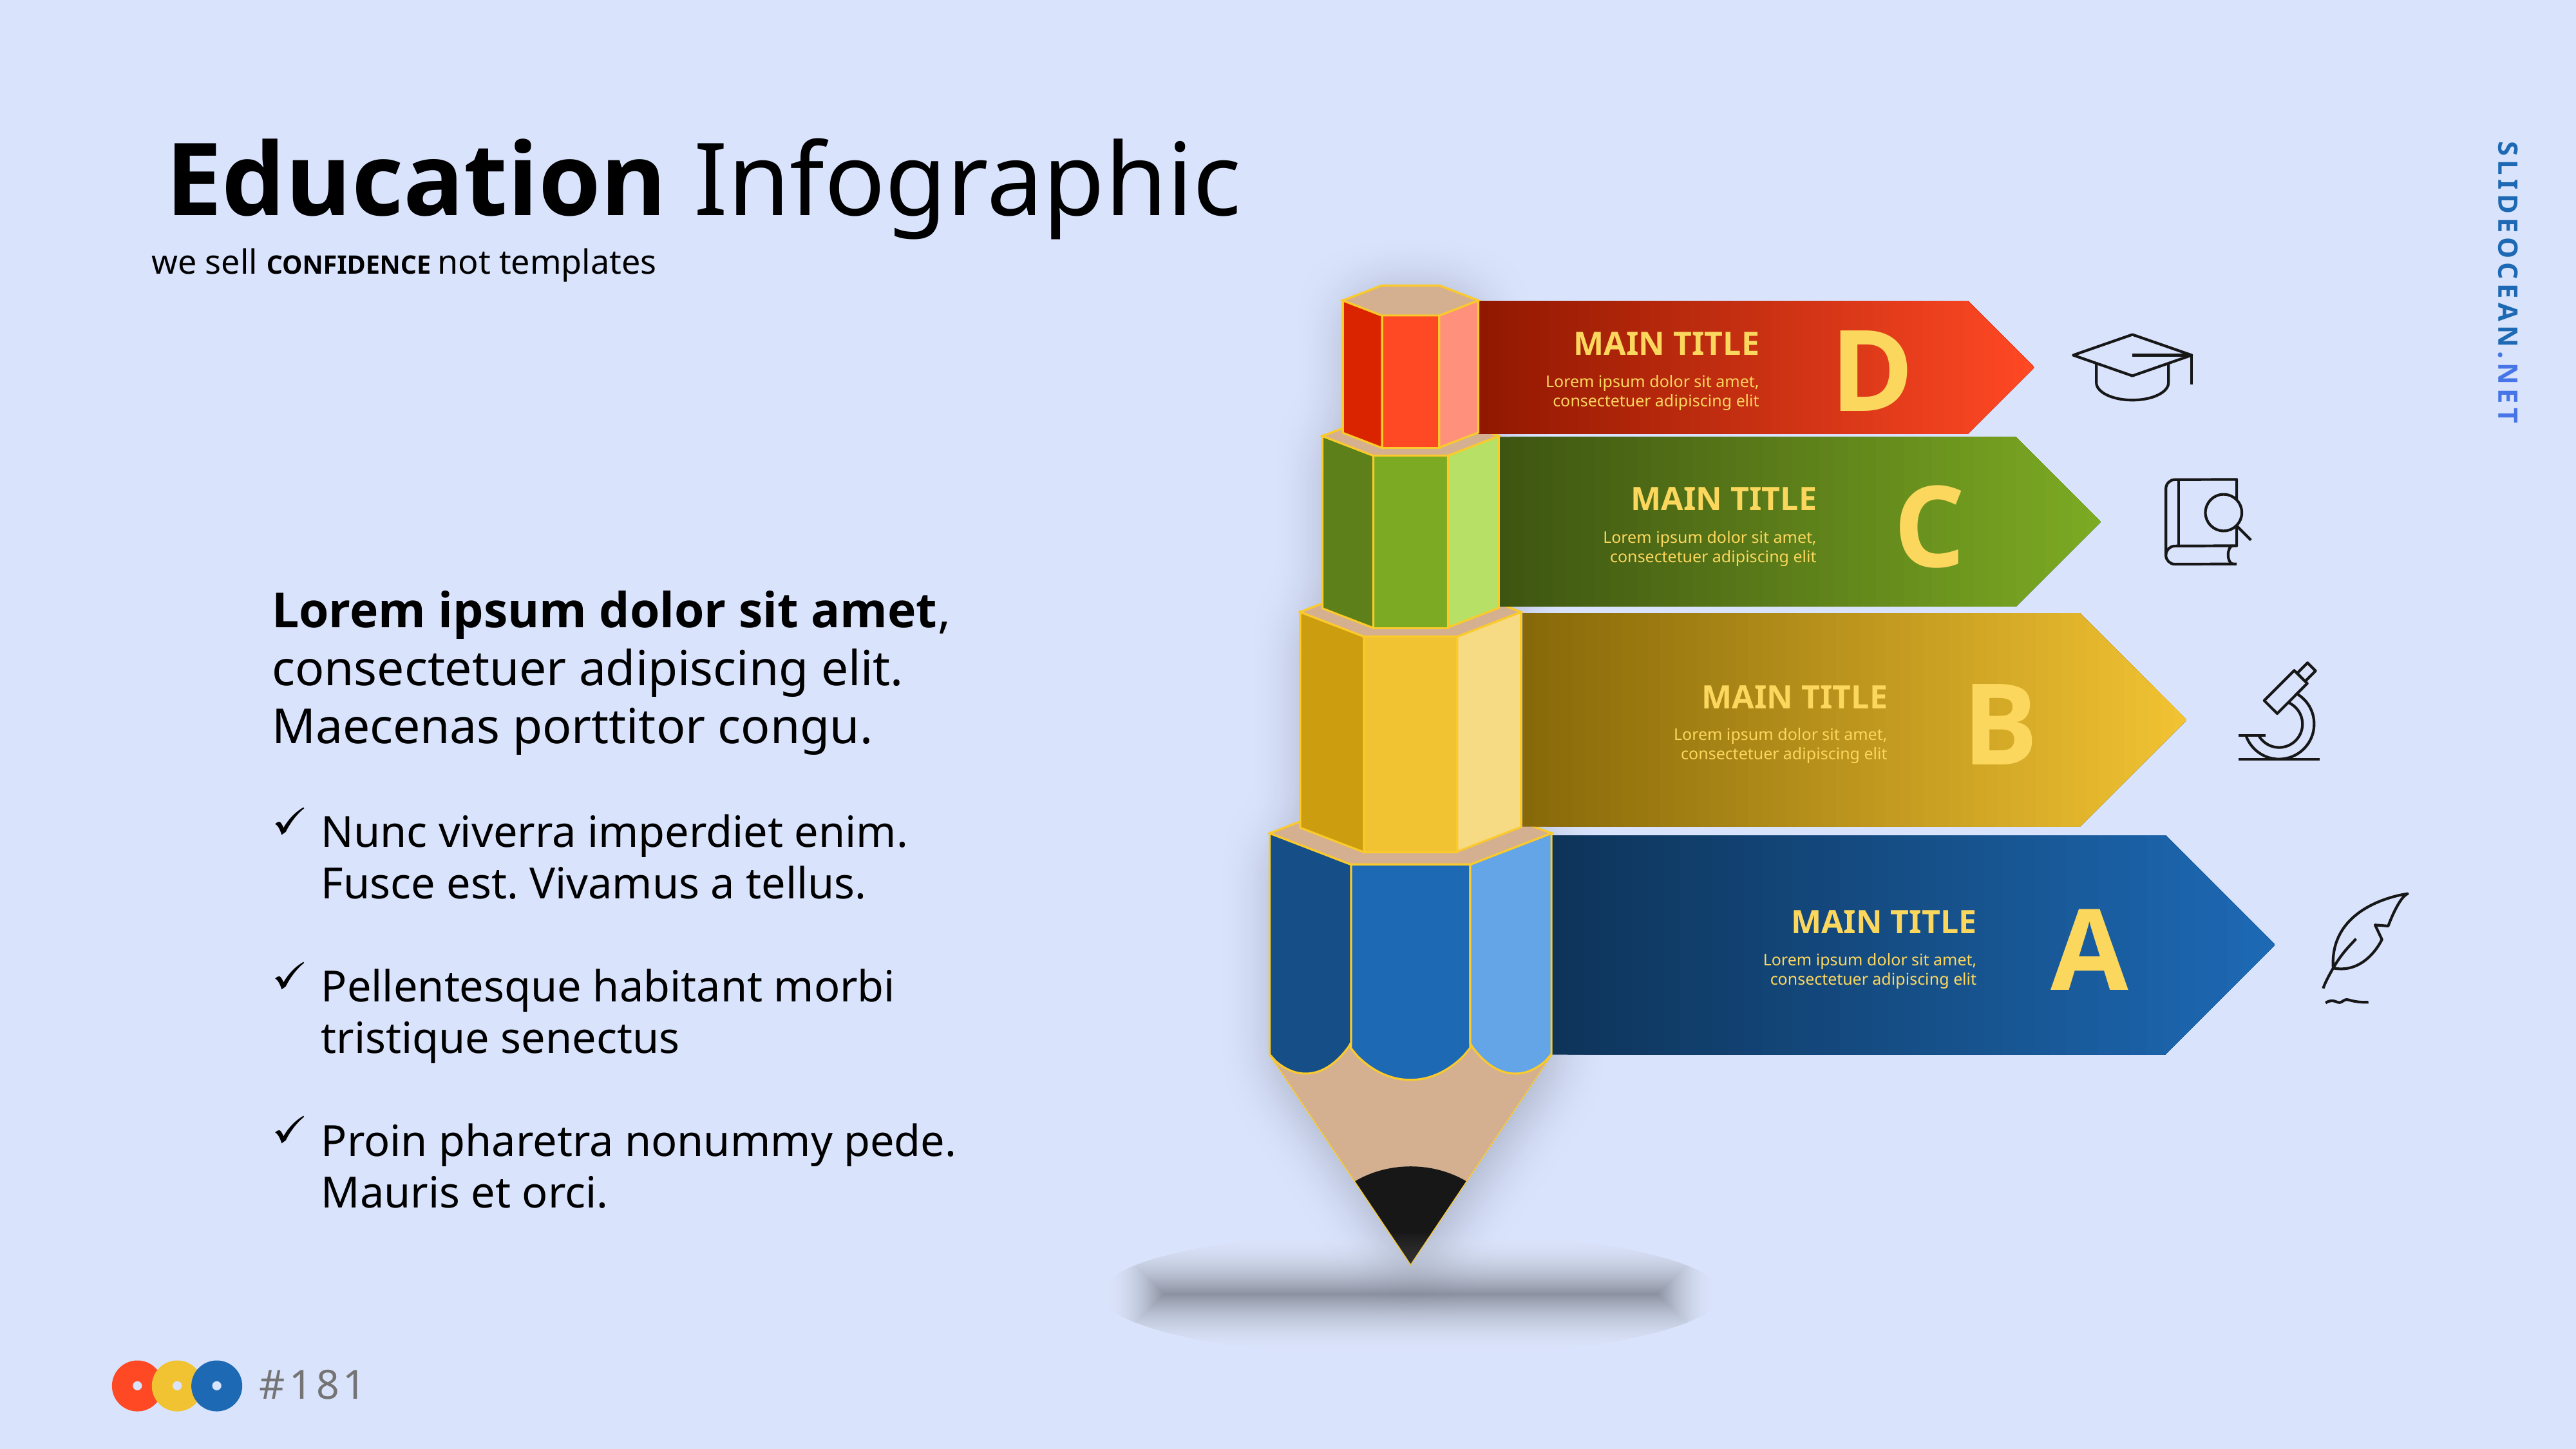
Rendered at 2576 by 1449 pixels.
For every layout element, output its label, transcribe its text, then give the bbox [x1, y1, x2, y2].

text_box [1630, 670, 1898, 769]
text_box [1480, 299, 1796, 435]
text_box [1522, 612, 2188, 828]
text_box [1949, 299, 2036, 435]
text_box Lorem ipsum dolor sit amet, consectetuer adipiscing elit. Maecenas porttitor congu. Nunc viverra imperdiet enim. Fusce est. Vivamus a tellus. Pellentesque habitant morbi tristique senectus Proin pharetra nonummy pede. Mauris et orci. [262, 574, 983, 1222]
text_box [2323, 893, 2408, 989]
text_box C [1853, 450, 2006, 594]
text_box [1502, 317, 1770, 416]
text_box B [1924, 647, 2077, 793]
text_box [2073, 334, 2192, 401]
text_box [1552, 834, 2277, 1056]
text_box #181 [259, 1359, 405, 1408]
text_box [1719, 895, 1987, 994]
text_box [1269, 802, 1552, 1264]
text_box [2166, 479, 2251, 565]
text_box we sell CONFIDENCE not templates [142, 235, 667, 285]
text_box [1321, 416, 1499, 629]
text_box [1559, 473, 1827, 572]
text_box D [1796, 294, 1949, 439]
text_box [1500, 435, 2103, 608]
text_box [2238, 663, 2320, 759]
text_box Education Infographic [156, 110, 1251, 241]
text_box A [2013, 872, 2166, 1018]
text_box [1100, 1236, 1721, 1358]
text_box [2325, 999, 2369, 1003]
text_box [1300, 587, 1522, 853]
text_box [1342, 285, 1479, 449]
